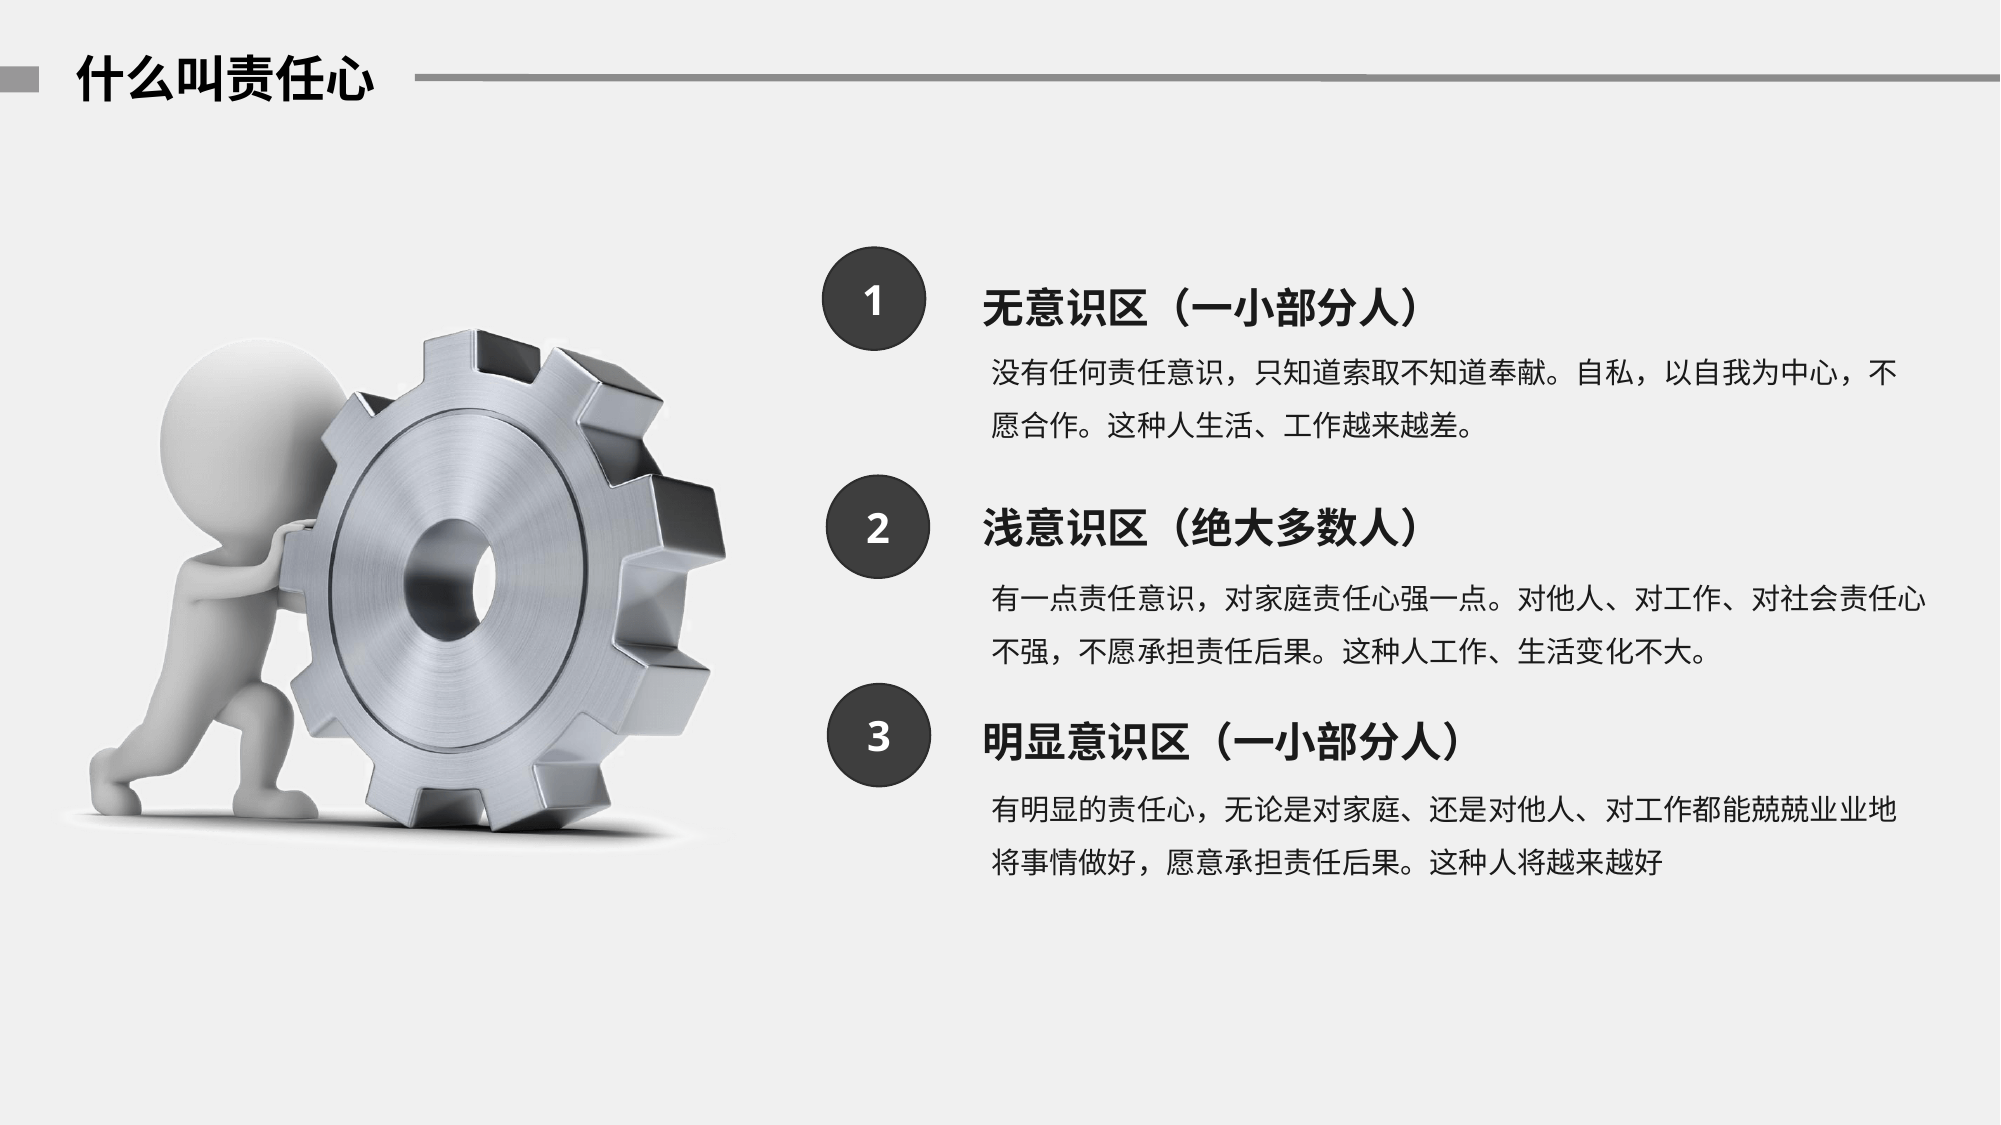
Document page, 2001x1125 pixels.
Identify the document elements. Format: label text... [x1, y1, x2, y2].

text_box [0, 65, 40, 93]
text_box 有一点责任意识，对家庭责任心强一点。对他人、对工作、对社会责任心不强，不愿承担责任后果。这种人工作、生活变化不大。 [976, 555, 1960, 676]
picture [16, 260, 789, 918]
text_box 3 [826, 682, 932, 788]
text_box 有明显的责任心，无论是对家庭、还是对他人、对工作都能兢兢业业地将事情做好，愿意承担责任后果。这种人将越来越好 [976, 766, 1938, 887]
text_box 明显意识区（一小部分人） [955, 692, 1511, 780]
text_box 浅意识区（绝大多数人） [955, 478, 1469, 566]
text_box 什么叫责任心 [60, 40, 415, 115]
text_box 2 [825, 474, 931, 579]
text_box 无意识区（一小部分人） [955, 258, 1469, 346]
text_box 1 [821, 246, 927, 351]
text_box 没有任何责任意识，只知道索取不知道奉献。自私，以自我为中心，不愿合作。这种人生活、工作越来越差。 [976, 329, 1916, 450]
